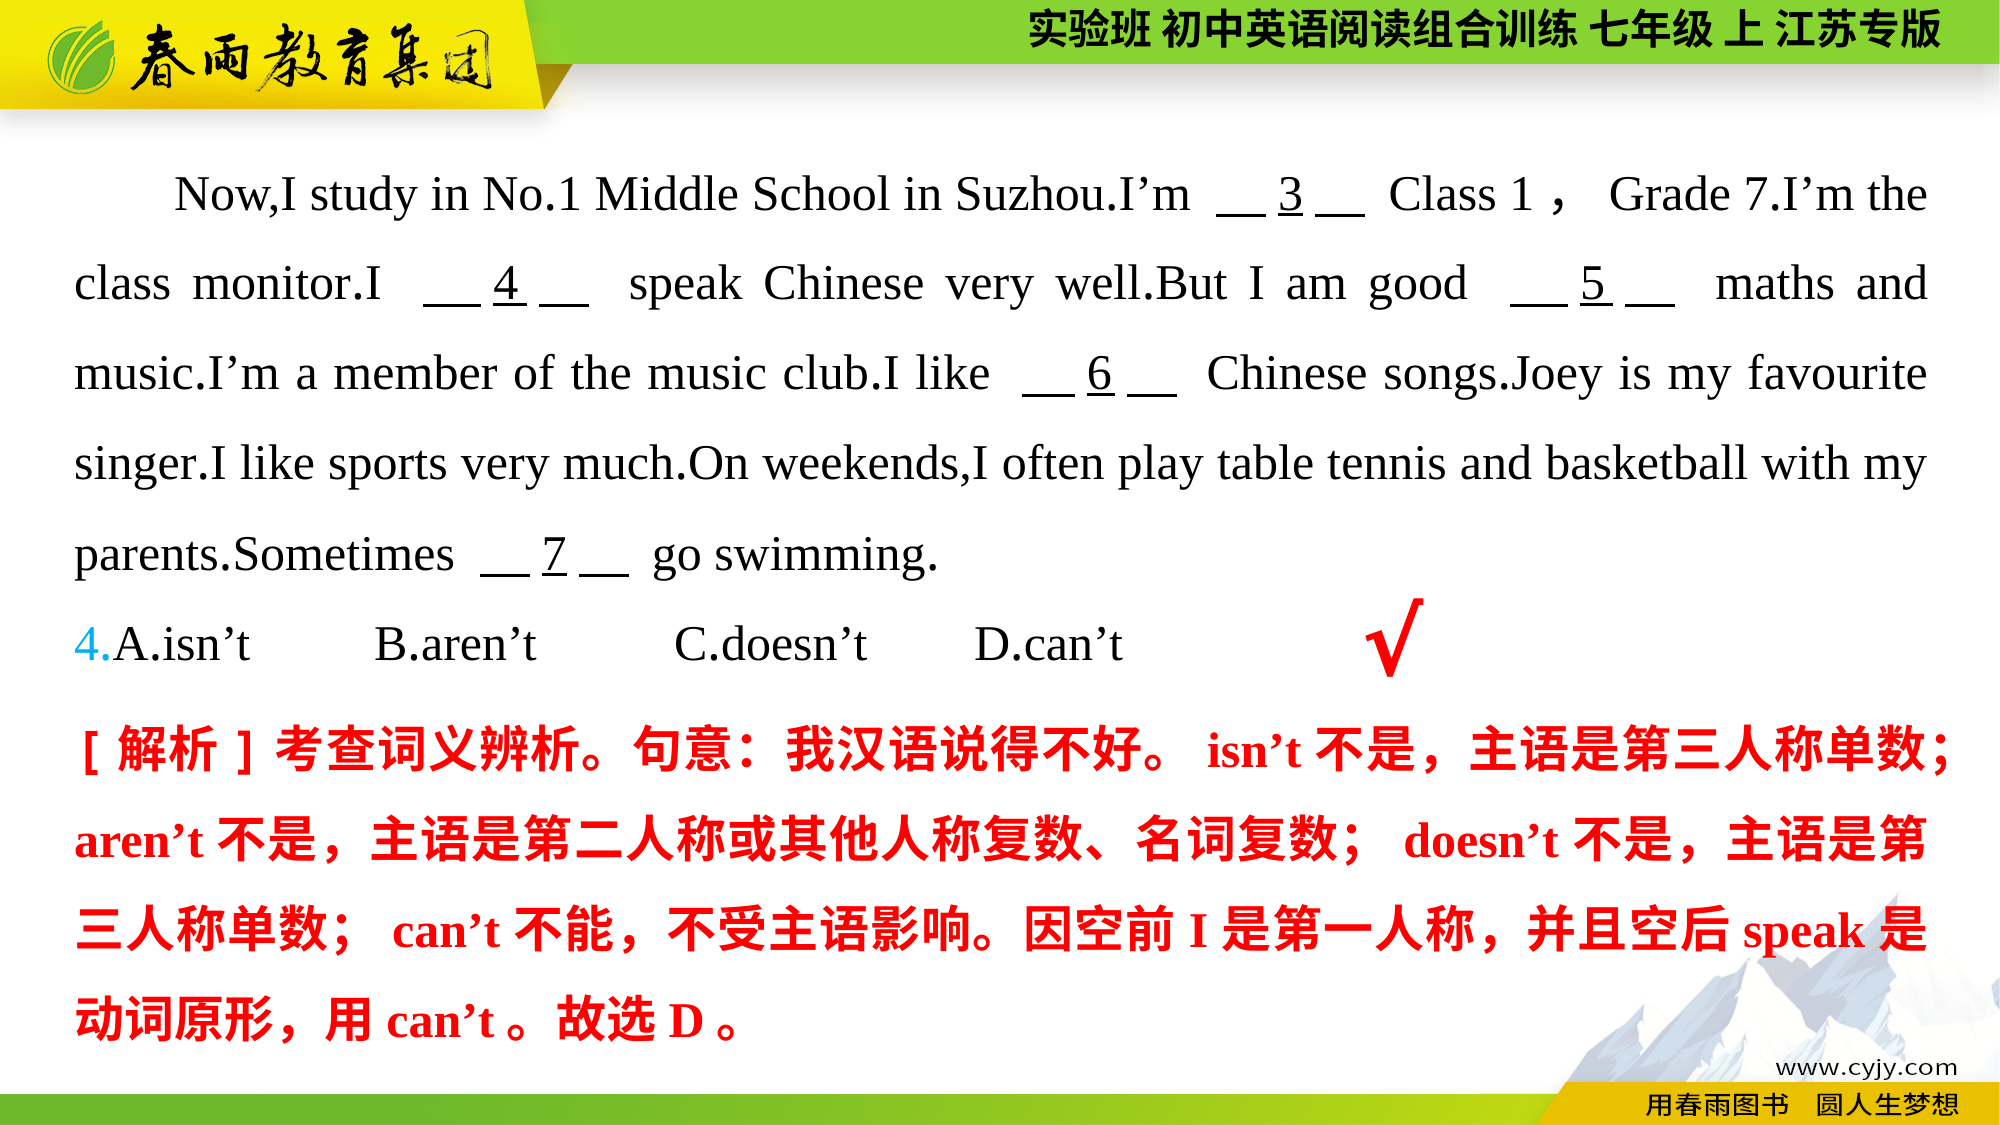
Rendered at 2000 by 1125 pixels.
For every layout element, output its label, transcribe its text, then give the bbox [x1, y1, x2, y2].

text_box [解析]考查词义辨析。句意：我汉语说得不好。isn’t不是，主语是第三人称单数；aren’t不是，主语是第二人称或其他人称复数、名词复数；doesn’t不是，主语是第三人称单数；can’t不能，不受主语影响。因空前I是第一人称，并且空后speak是动词原形，用can’t。故选D。 [59, 679, 1944, 1055]
list Now,I study in No.1 Middle School in Suzhou.I’m 3 Class 1，Grade 7.I’m the class monitor.I 4 speak Chinese very well.But I am good 5 maths and music.I’m a member of the music club.I like 6 Chinese songs.Joey is my favourite singer.I like sports very much.On weekends,I often play table tennis and basketball with my parents.Sometimes 7 go swimming. 4.A.isn’t B.aren’t C.doesn’t D.can’t [59, 122, 1944, 679]
text_box √ [1347, 576, 1446, 701]
picture [0, 0, 2000, 1125]
